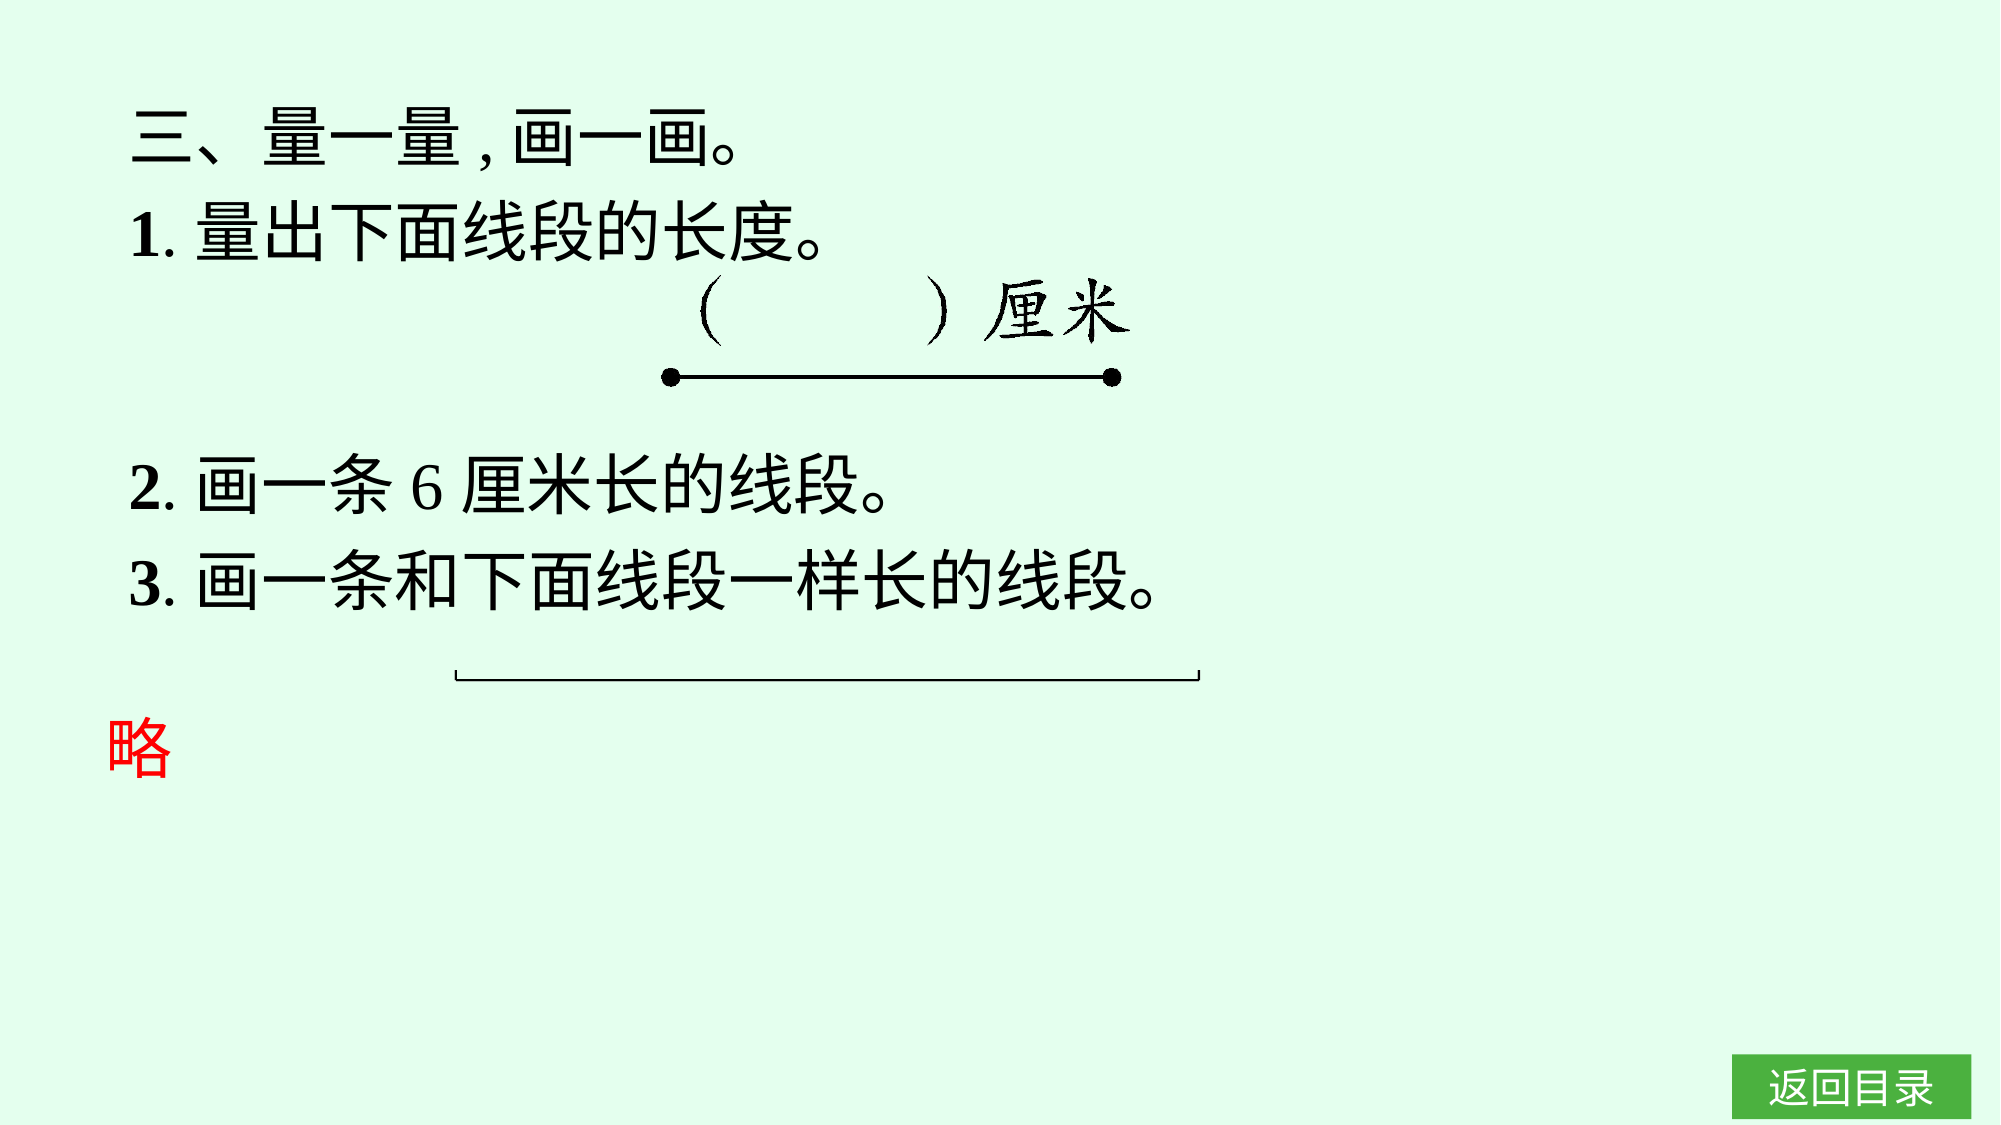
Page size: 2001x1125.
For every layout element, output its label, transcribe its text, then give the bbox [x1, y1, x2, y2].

text_box 三、量一量,画一画。 1.量出下面线段的长度。 [113, 71, 1887, 278]
text_box 2.画一条6厘米长的线段。 3.画一条和下面线段一样长的线段。 [113, 419, 1887, 626]
picture [659, 270, 1135, 390]
picture [452, 668, 1201, 684]
text_box 略 [90, 683, 188, 794]
